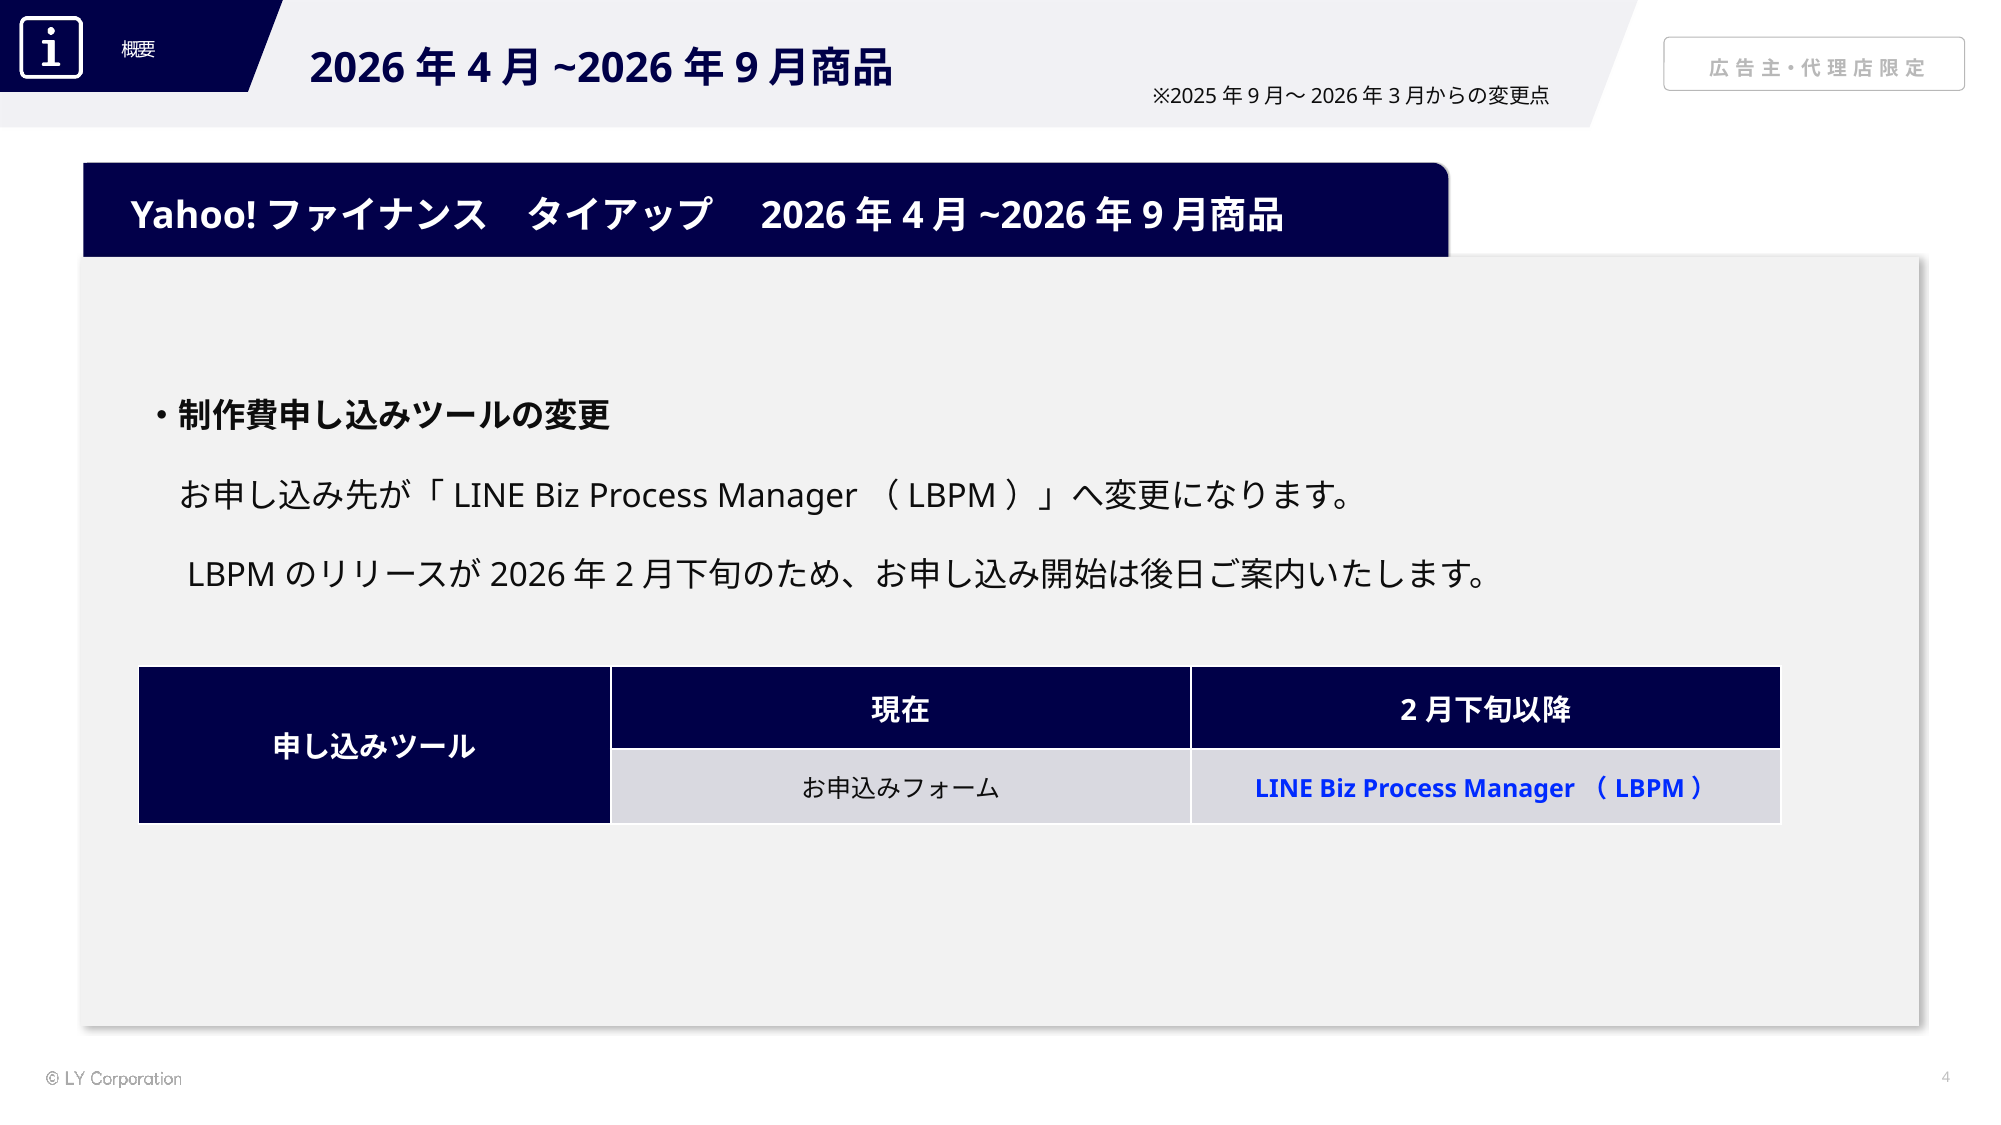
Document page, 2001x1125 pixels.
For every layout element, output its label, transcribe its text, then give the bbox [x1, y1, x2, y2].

picture [8, 4, 92, 88]
picture [46, 1071, 181, 1088]
text_box 概要 [97, 13, 180, 81]
table_header 現在 [612, 667, 1190, 748]
text_box Yahoo!ファイナンス タイアップ 2026年4月~2026年9月商品 [81, 161, 1450, 255]
table_cell LINE Biz Process Manager（LBPM） [1192, 750, 1780, 823]
table_cell お申込みフォーム [612, 750, 1190, 823]
text_box ・制作費申し込みツールの変更 お申し込み先が「LINE Biz Process Manager（LBPM）」へ変更になります。 LBPMのリリースが2026年2月下旬のため、お申し込み開始は後日ご案内いたします。 [79, 255, 1920, 1027]
list 2026年4月~2026年9月商品 [309, 41, 1645, 97]
text_box ※2025年9月～2026年3月からの変更点 [1152, 80, 1691, 108]
table_header 2月下旬以降 [1192, 667, 1780, 748]
table_header 申し込みツール [139, 667, 610, 823]
